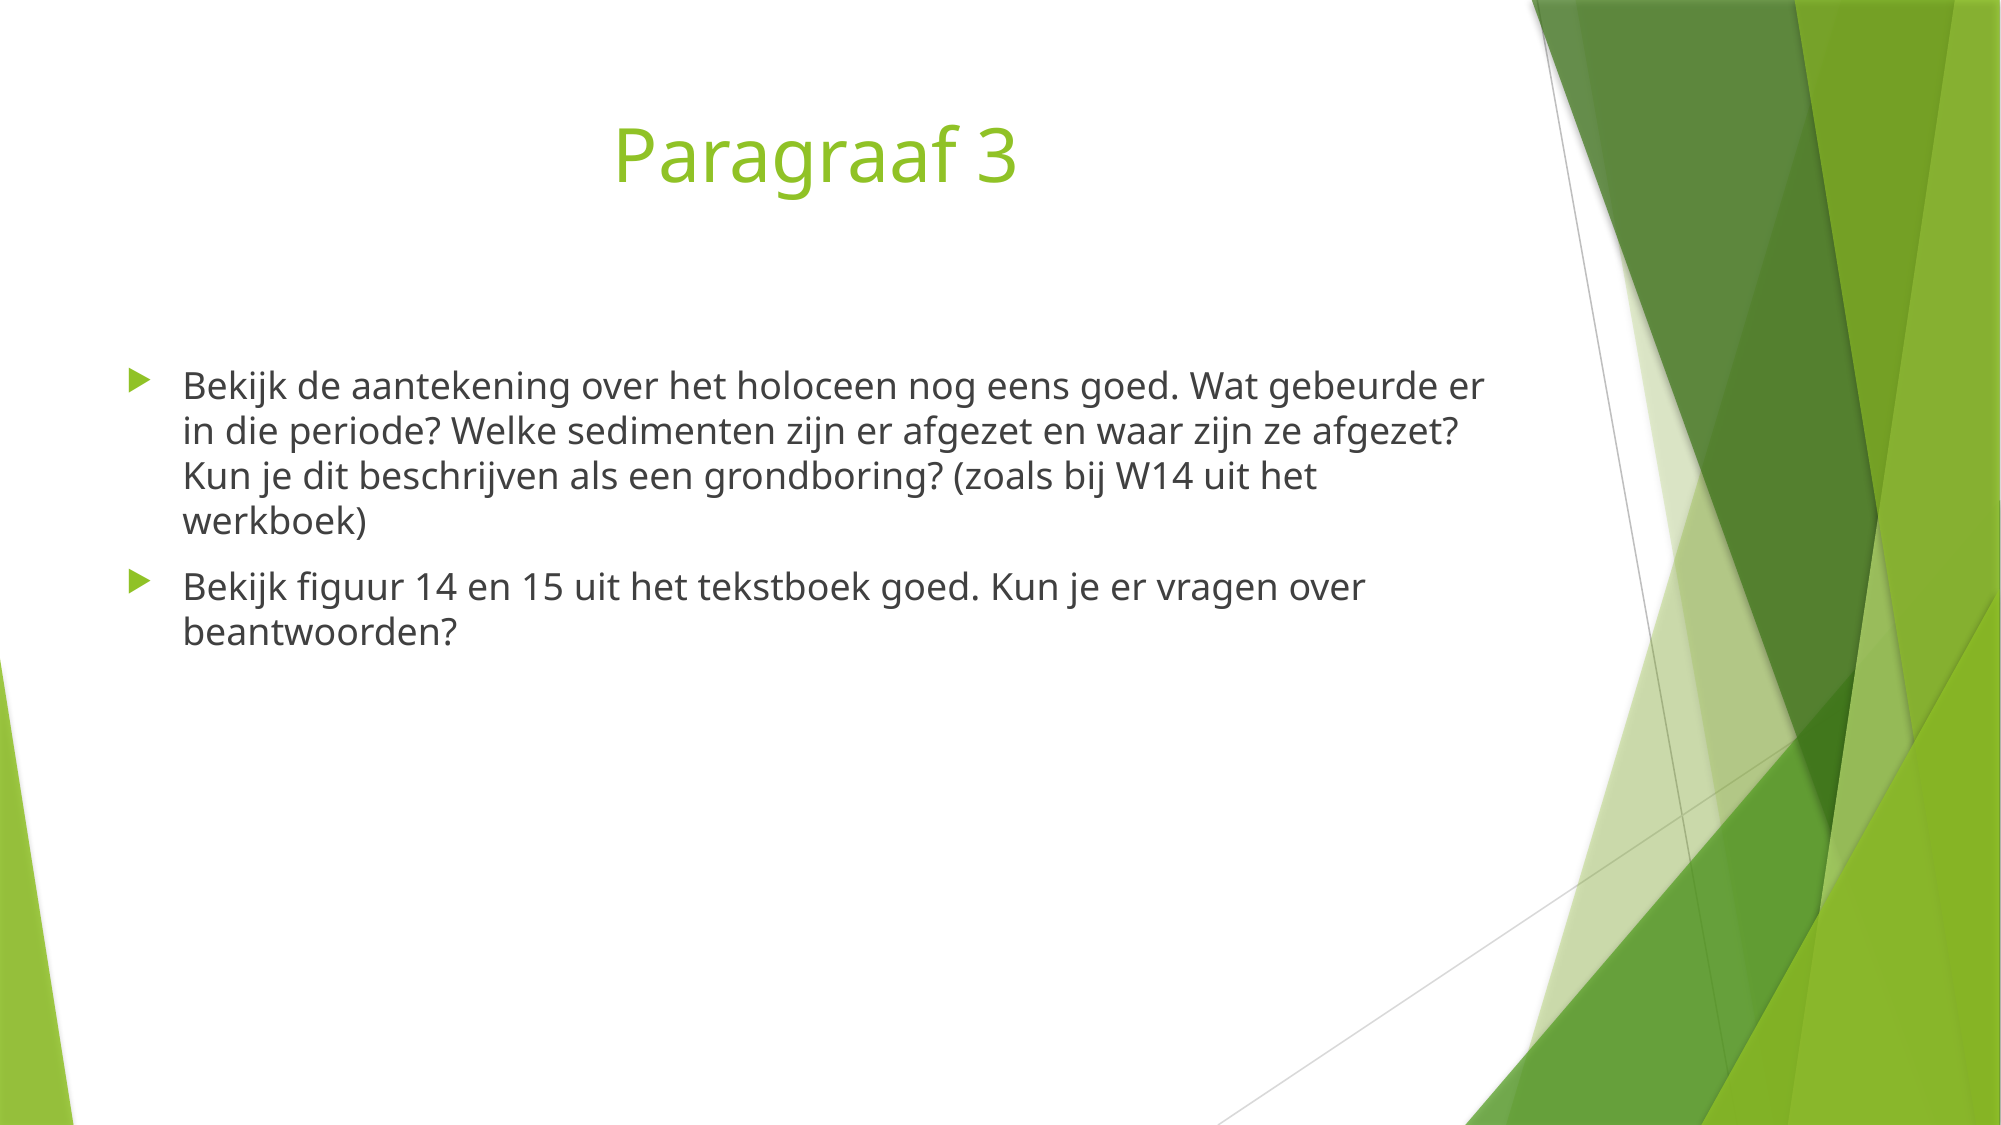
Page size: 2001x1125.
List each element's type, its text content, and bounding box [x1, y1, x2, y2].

title Paragraaf 3 [111, 99, 1522, 317]
list Bekijk de aantekening over het holoceen nog eens goed. Wat gebeurde er in die periode? Welke sedimenten zijn er afgezet en waar zijn ze afgezet? Kun je dit beschrijven als een grondboring? (zoals bij W14 uit het werkboek) Bekijk figuur 14 en 15 uit het tekstboek goed. Kun je er vragen over beantwoorden? [111, 354, 1522, 992]
